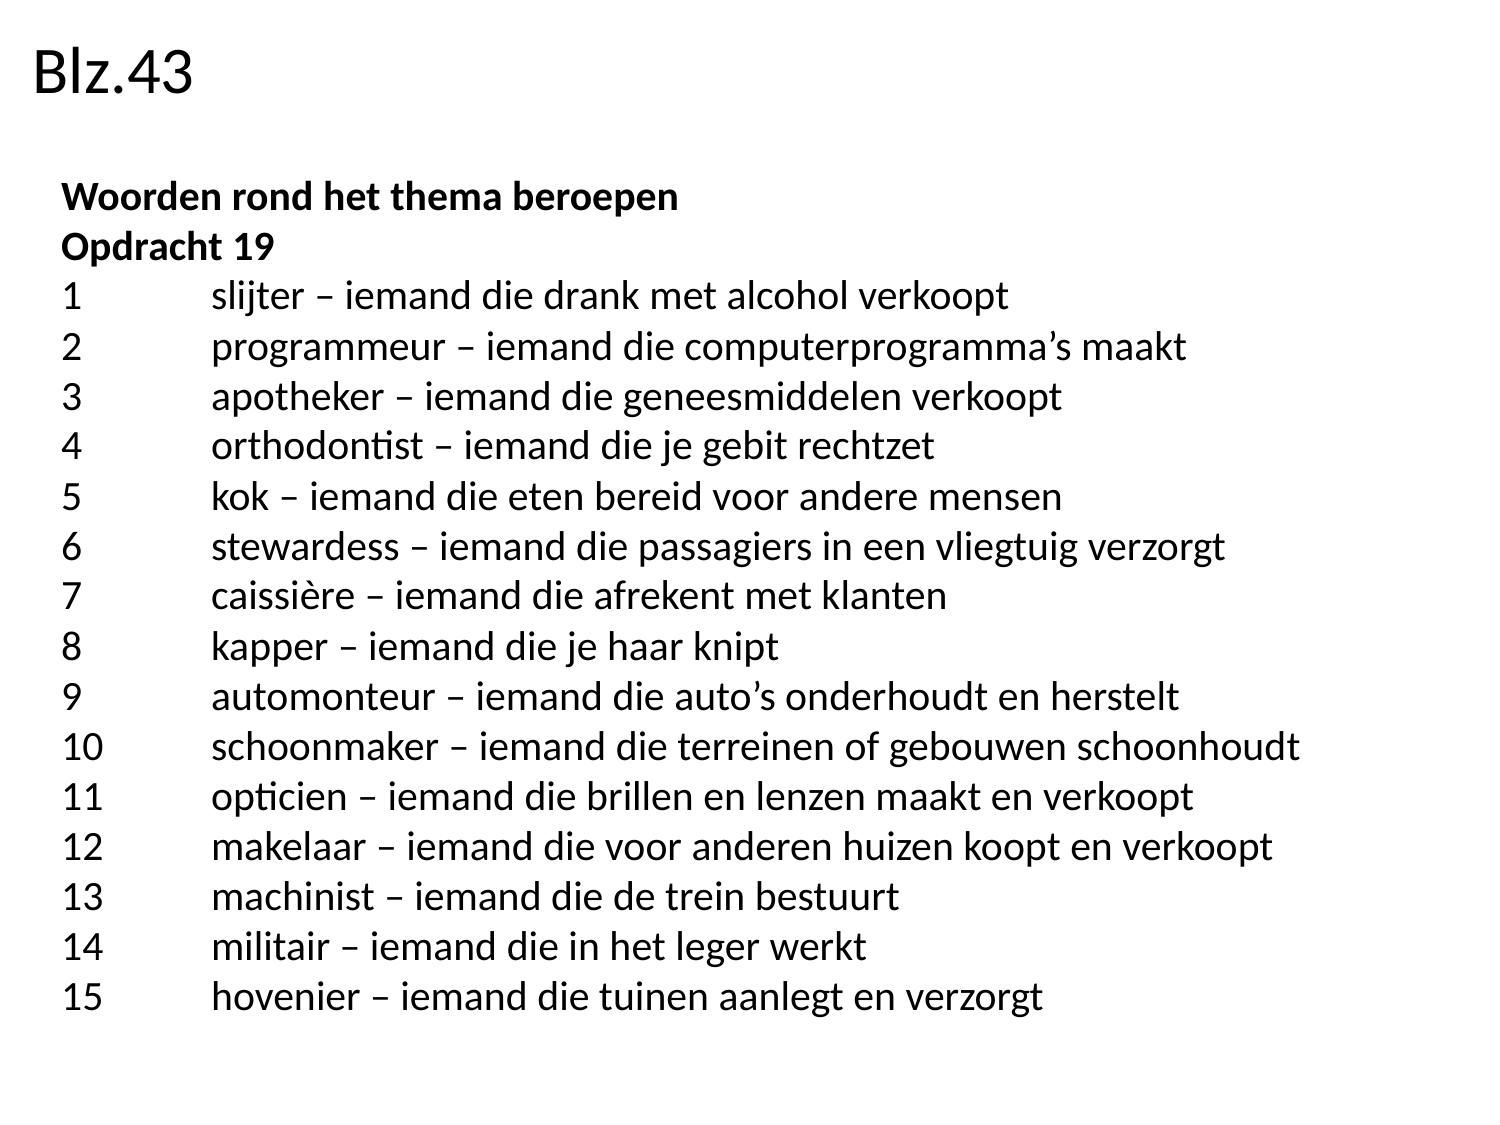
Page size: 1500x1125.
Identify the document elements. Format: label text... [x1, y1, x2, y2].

text_box Blz.43 [17, 19, 313, 110]
text_box Woorden rond het thema beroepen Opdracht 19 1 slijter – iemand die drank met alcohol verkoopt 2 programmeur – iemand die computerprogramma’s maakt 3 apotheker – iemand die geneesmiddelen verkoopt 4 orthodontist – iemand die je gebit rechtzet 5 kok – iemand die eten bereid voor andere mensen 6 stewardess – iemand die passagiers in een vliegtuig verzorgt 7 caissière – iemand die afrekent met klanten 8 kapper – iemand die je haar knipt 9 automonteur – iemand die auto’s onderhoudt en herstelt 10 schoonmaker – iemand die terreinen of gebouwen schoonhoudt 11 opticien – iemand die brillen en lenzen maakt en verkoopt 12 makelaar – iemand die voor anderen huizen koopt en verkoopt 13 machinist – iemand die de trein bestuurt 14 militair – iemand die in het leger werkt 15 hovenier – iemand die tuinen aanlegt en verzorgt [46, 160, 1459, 1026]
